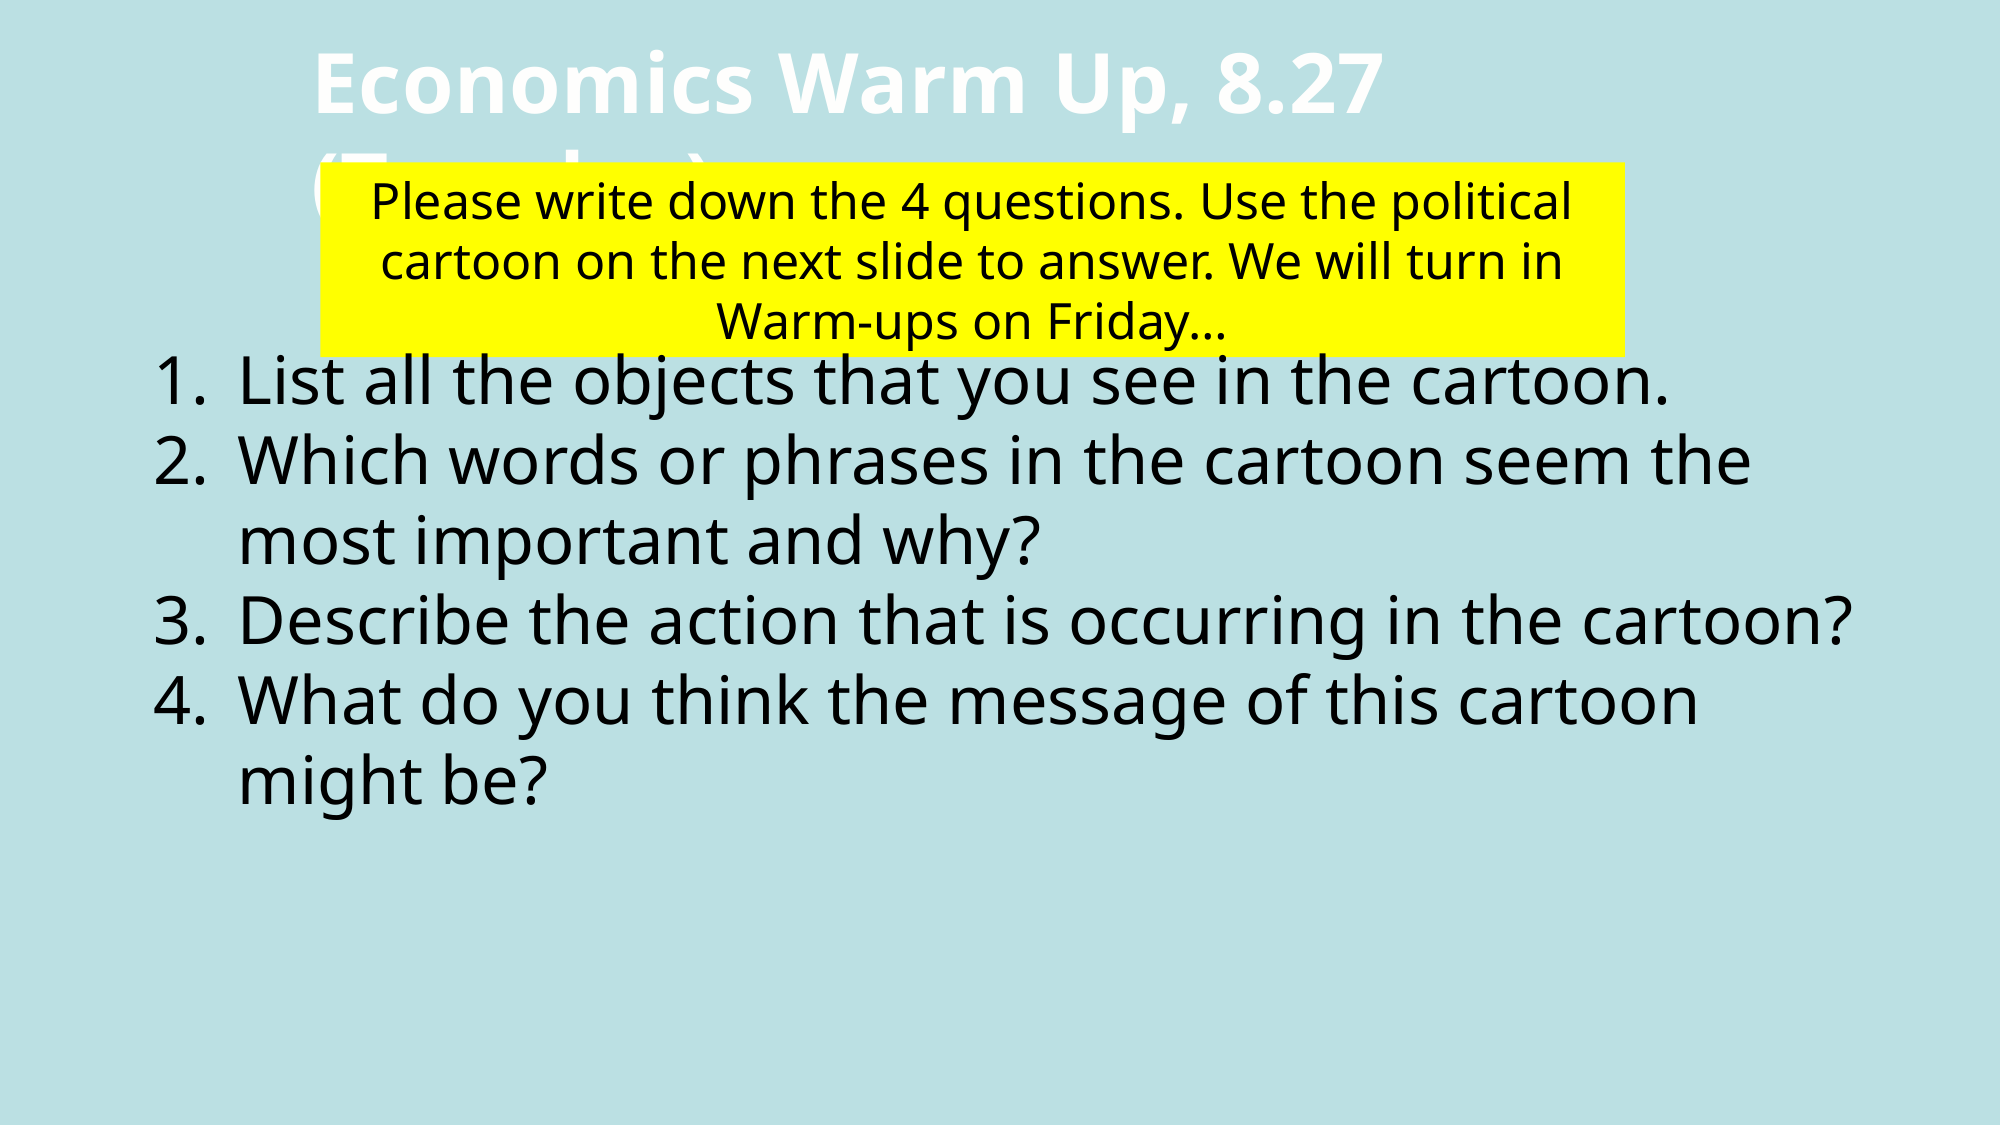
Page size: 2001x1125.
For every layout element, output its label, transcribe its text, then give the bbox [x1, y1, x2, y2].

text_box Please write down the 4 questions. Use the political cartoon on the next slide to answer. We will turn in Warm-ups on Friday… [320, 162, 1625, 330]
text_box List all the objects that you see in the cartoon. Which words or phrases in the cartoon seem the most important and why? Describe the action that is occurring in the cartoon? What do you think the message of this cartoon might be? [138, 330, 1899, 893]
text_box Economics Warm Up, 8.27 (Tuesday) [300, 24, 1700, 237]
